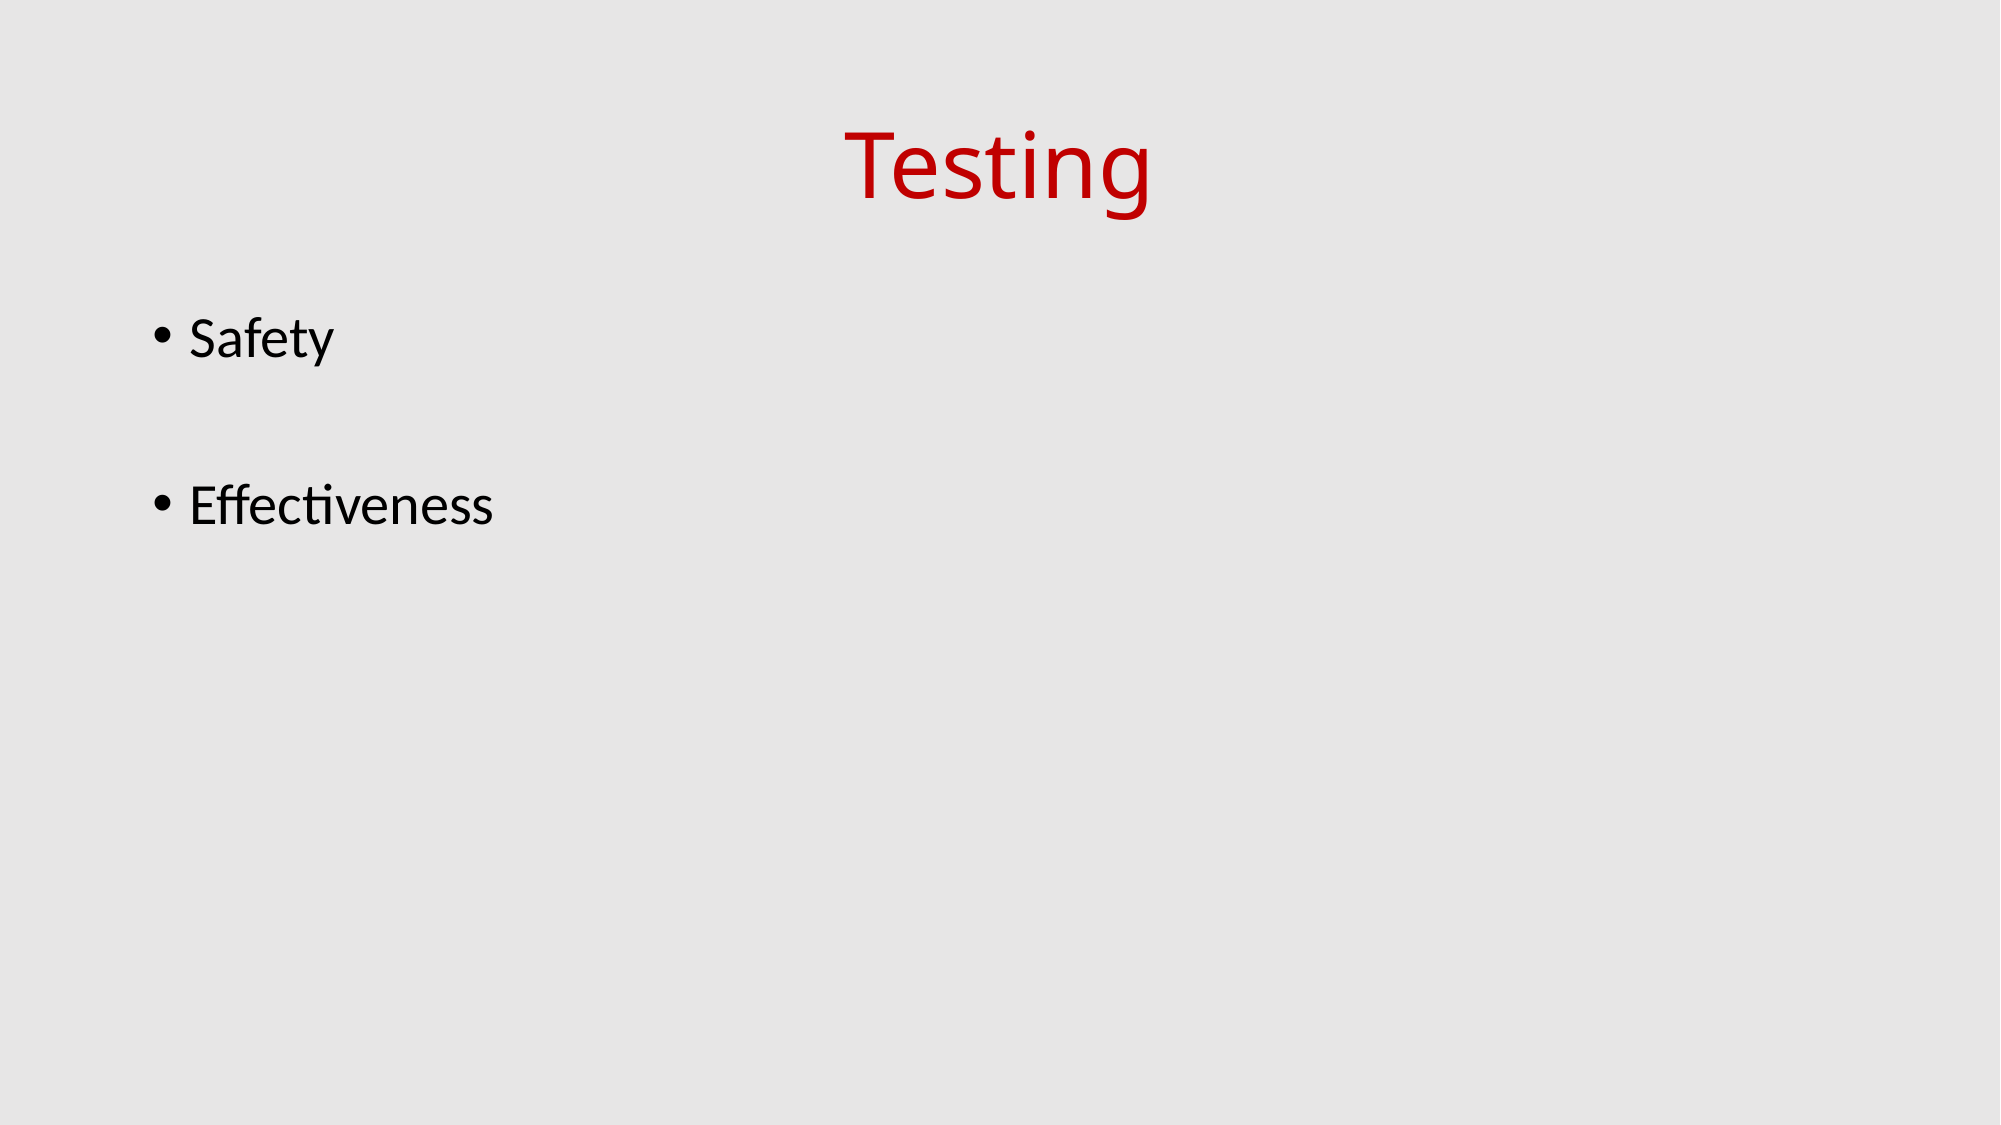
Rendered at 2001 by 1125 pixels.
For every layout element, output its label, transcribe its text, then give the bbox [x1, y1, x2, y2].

title Testing [137, 59, 1863, 278]
list Safety Effectiveness [137, 299, 1863, 1014]
